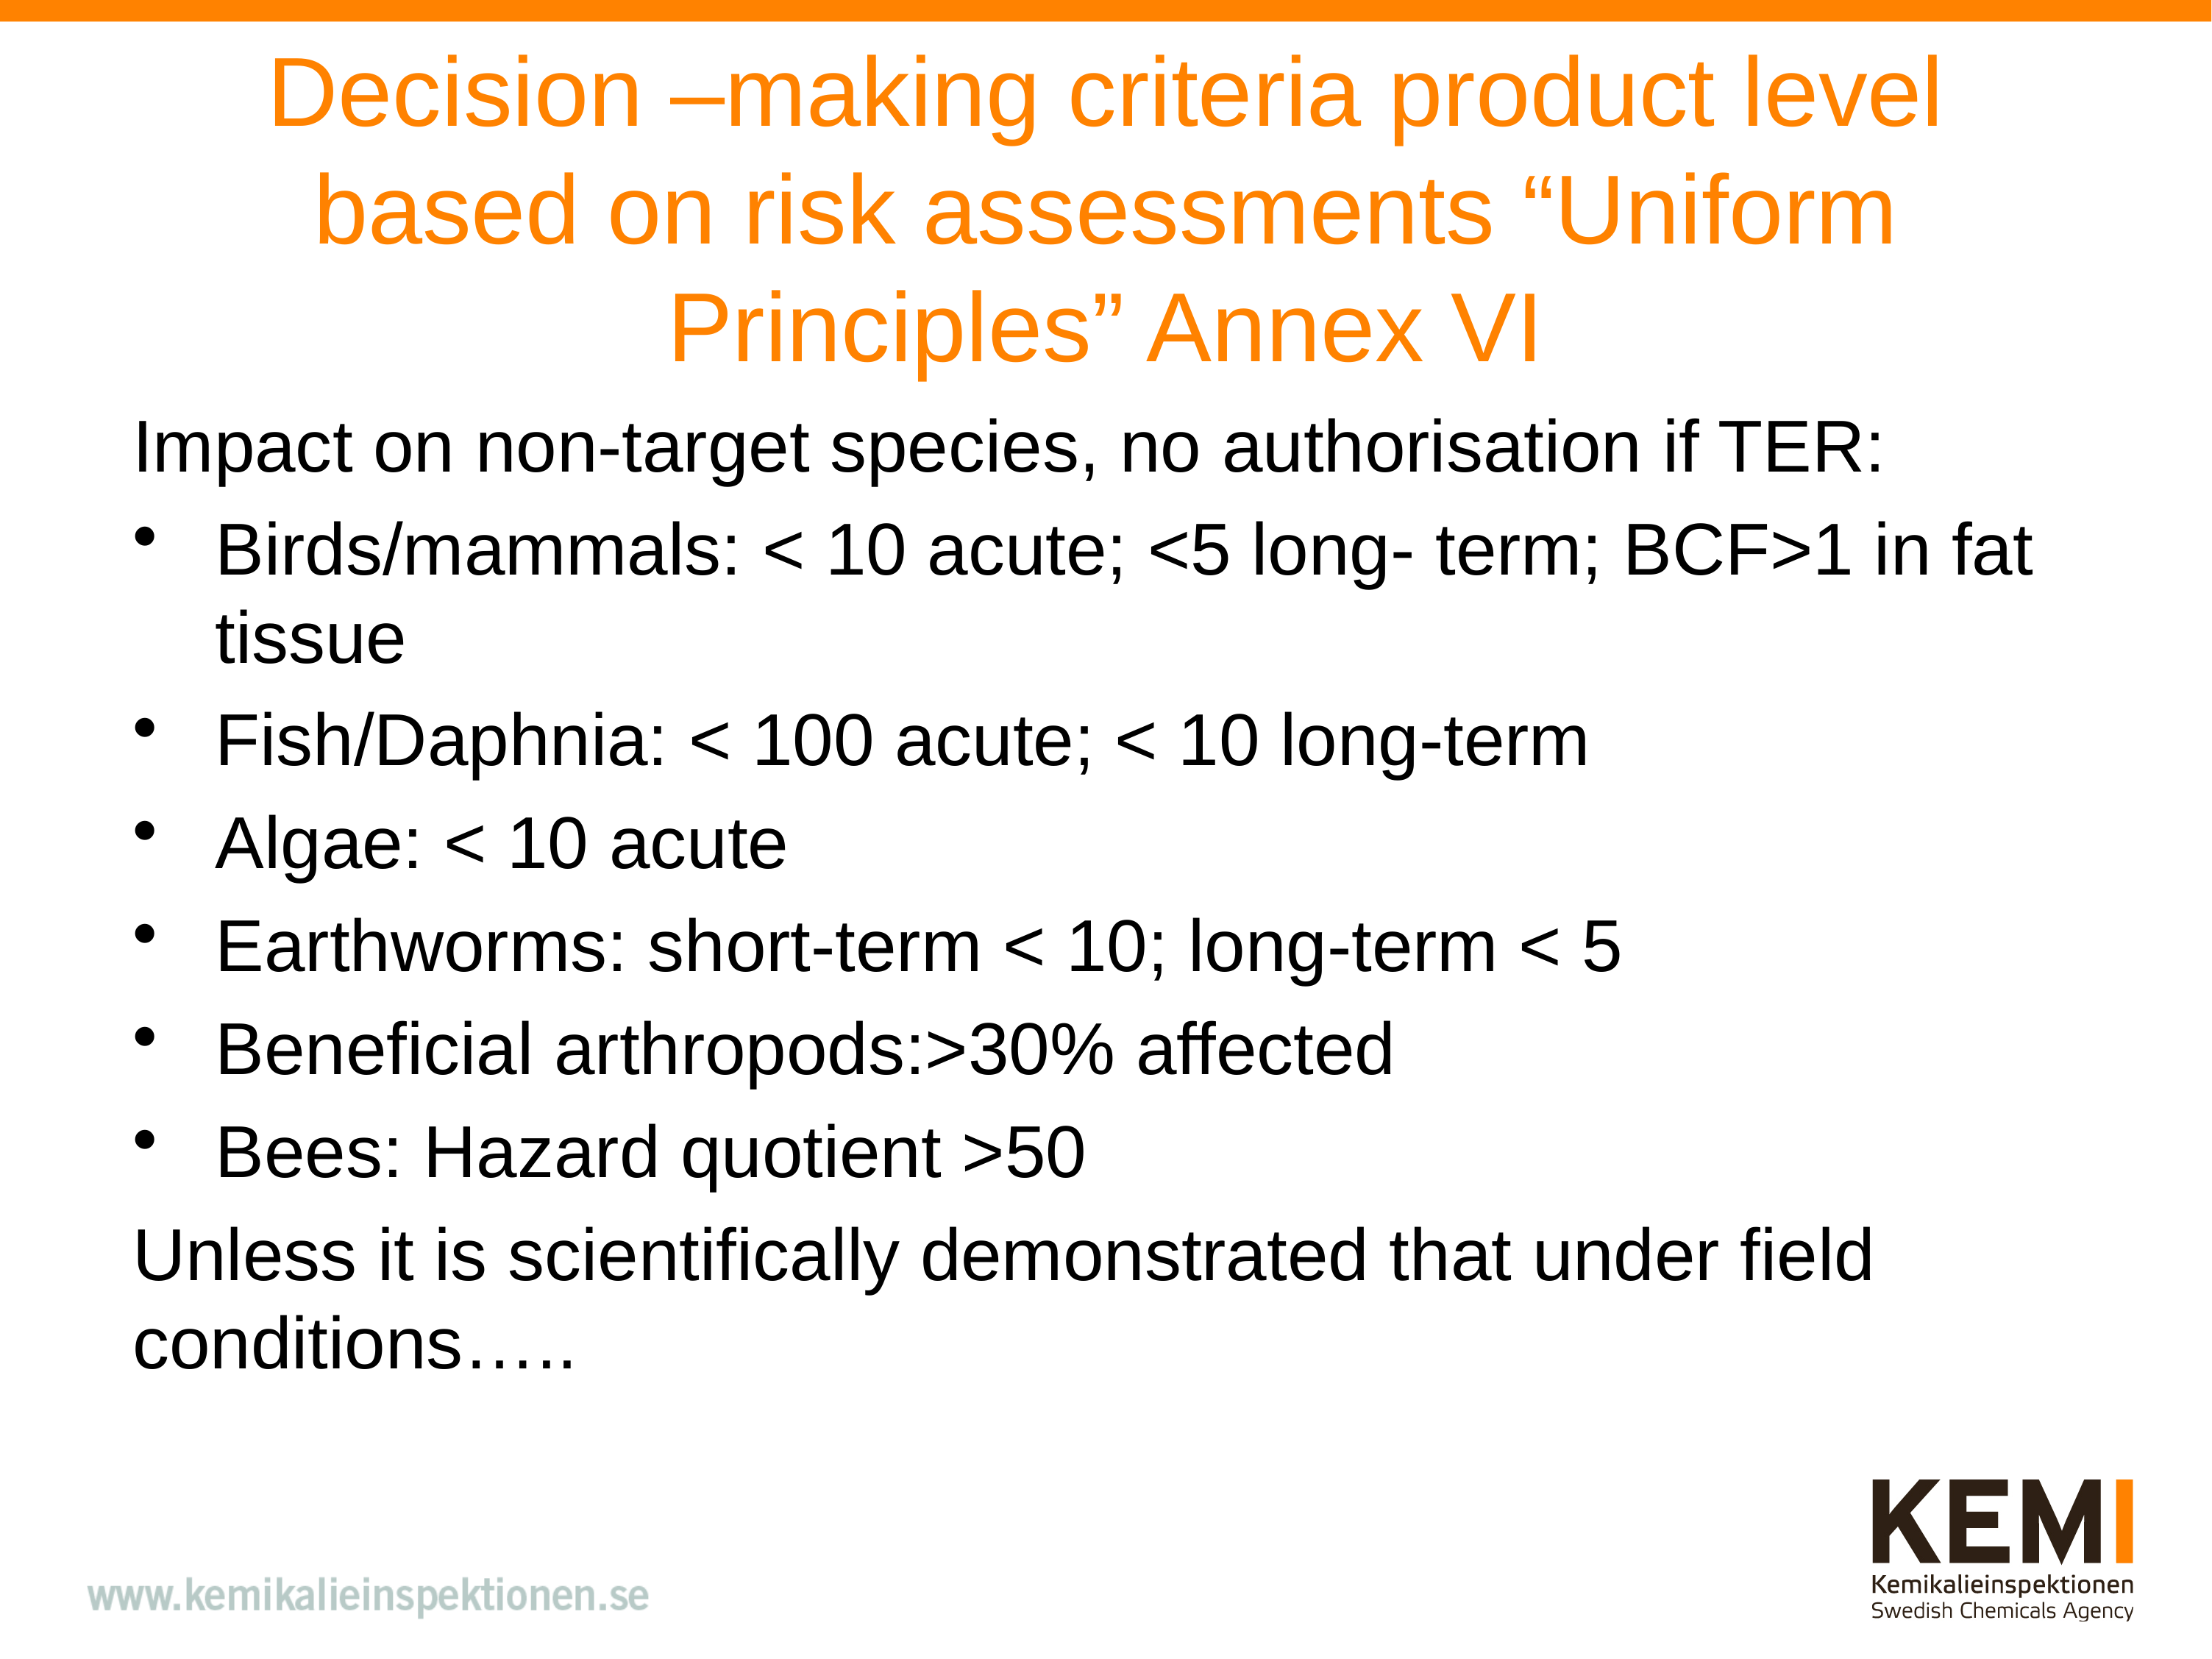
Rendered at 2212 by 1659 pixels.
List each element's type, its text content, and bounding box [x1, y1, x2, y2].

list Impact on non-target species, no authorisation if TER: Birds/mammals: < 10 acute; <5 long- term; BCF>1 in fat tissue Fish/Daphnia: < 100 acute; < 10 long-term Algae: < 10 acute Earthworms: short-term < 10; long-term < 5 Beneficial arthropods:>30% affected Bees: Hazard quotient >50 Unless it is scientifically demonstrated that under field conditions….. [110, 387, 2101, 1482]
picture [1872, 1479, 2133, 1621]
picture [87, 1573, 652, 1621]
title Decision –making criteria product level based on risk assessments “Uniform Principles” Annex VI [110, 66, 2101, 344]
